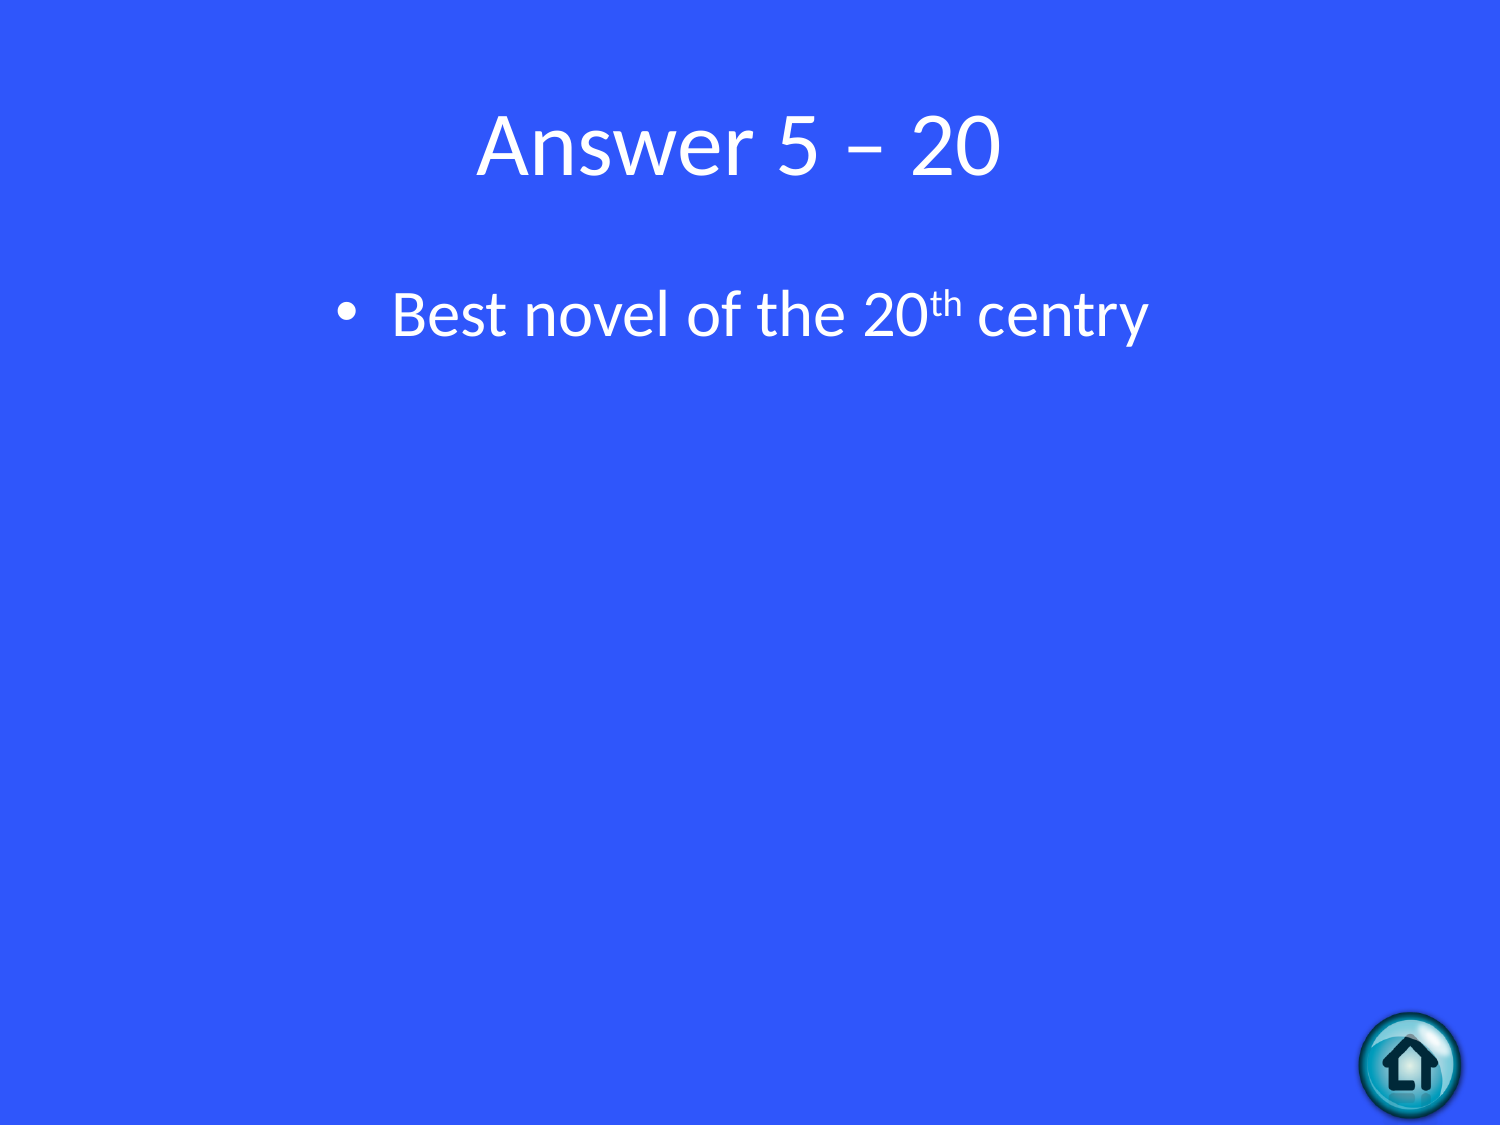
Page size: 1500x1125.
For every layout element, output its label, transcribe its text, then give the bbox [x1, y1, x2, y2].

list Best novel of the 20th centry [74, 262, 1426, 1006]
title Answer 5 – 20 [74, 44, 1426, 233]
picture [1349, 1006, 1469, 1125]
